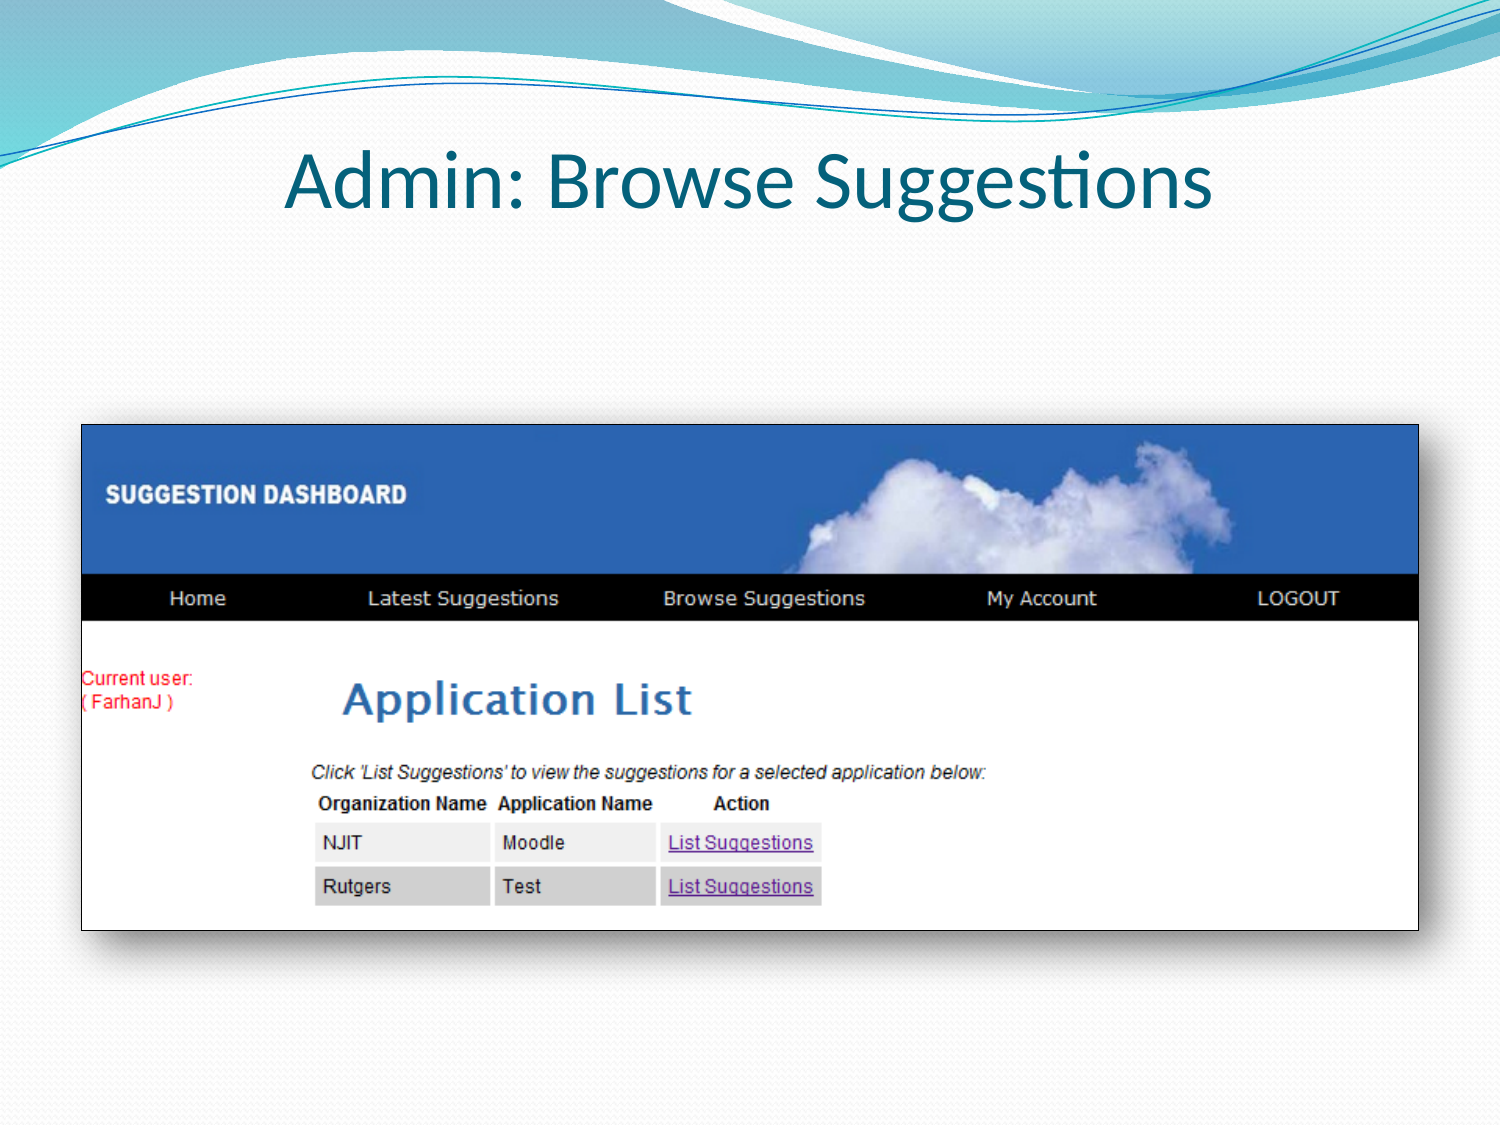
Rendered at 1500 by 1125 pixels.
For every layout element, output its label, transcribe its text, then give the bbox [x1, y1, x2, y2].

title Admin: Browse Suggestions [75, 50, 1425, 225]
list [80, 424, 1419, 931]
